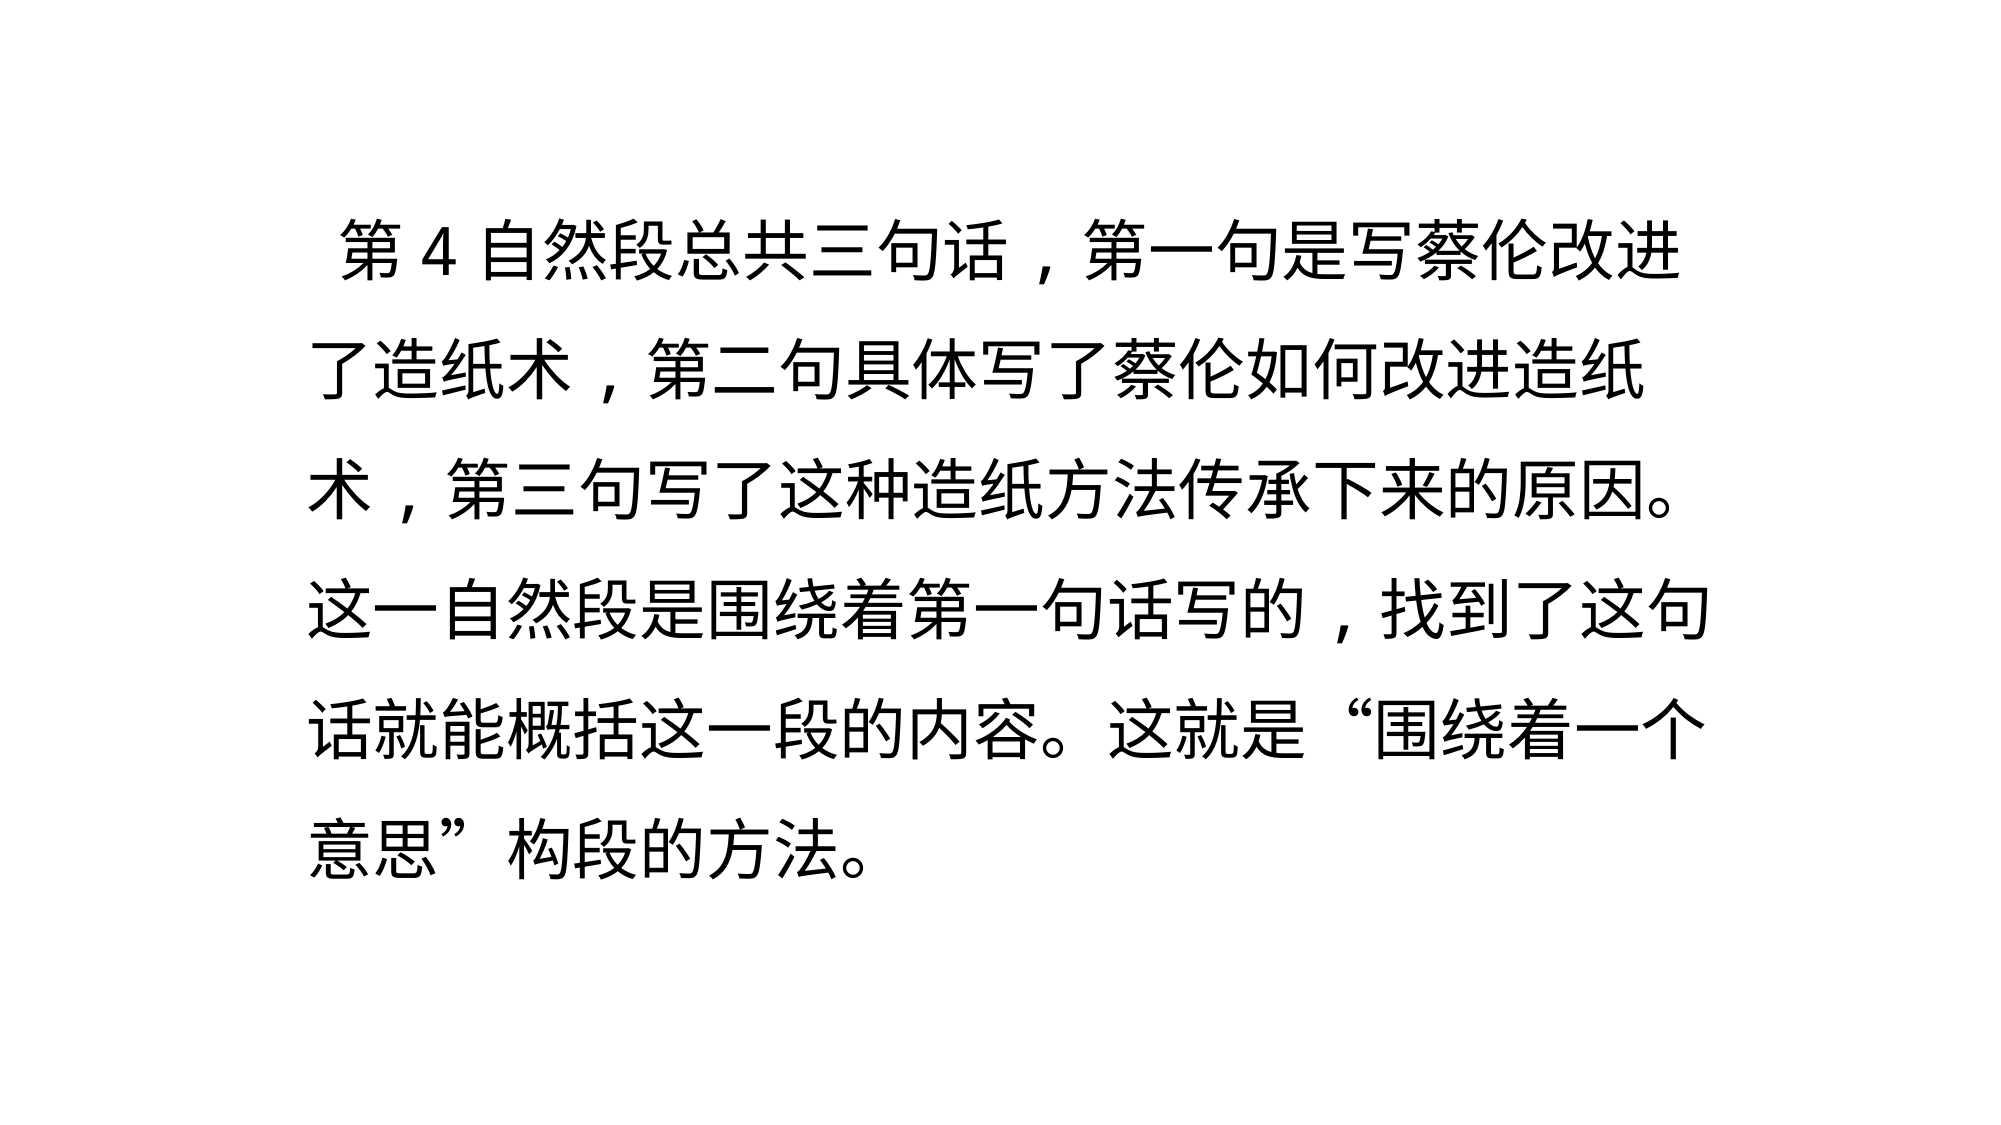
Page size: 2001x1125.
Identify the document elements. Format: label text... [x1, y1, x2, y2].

text_box 第4自然段总共三句话,第一句是写蔡伦改进了造纸术,第二句具体写了蔡伦如何改进造纸术,第三句写了这种造纸方法传承下来的原因。这一自然段是围绕着第一句话写的,找到了这句话就能概括这一段的内容。这就是“围绕着一个意思”构段的方法。 [291, 160, 1733, 896]
